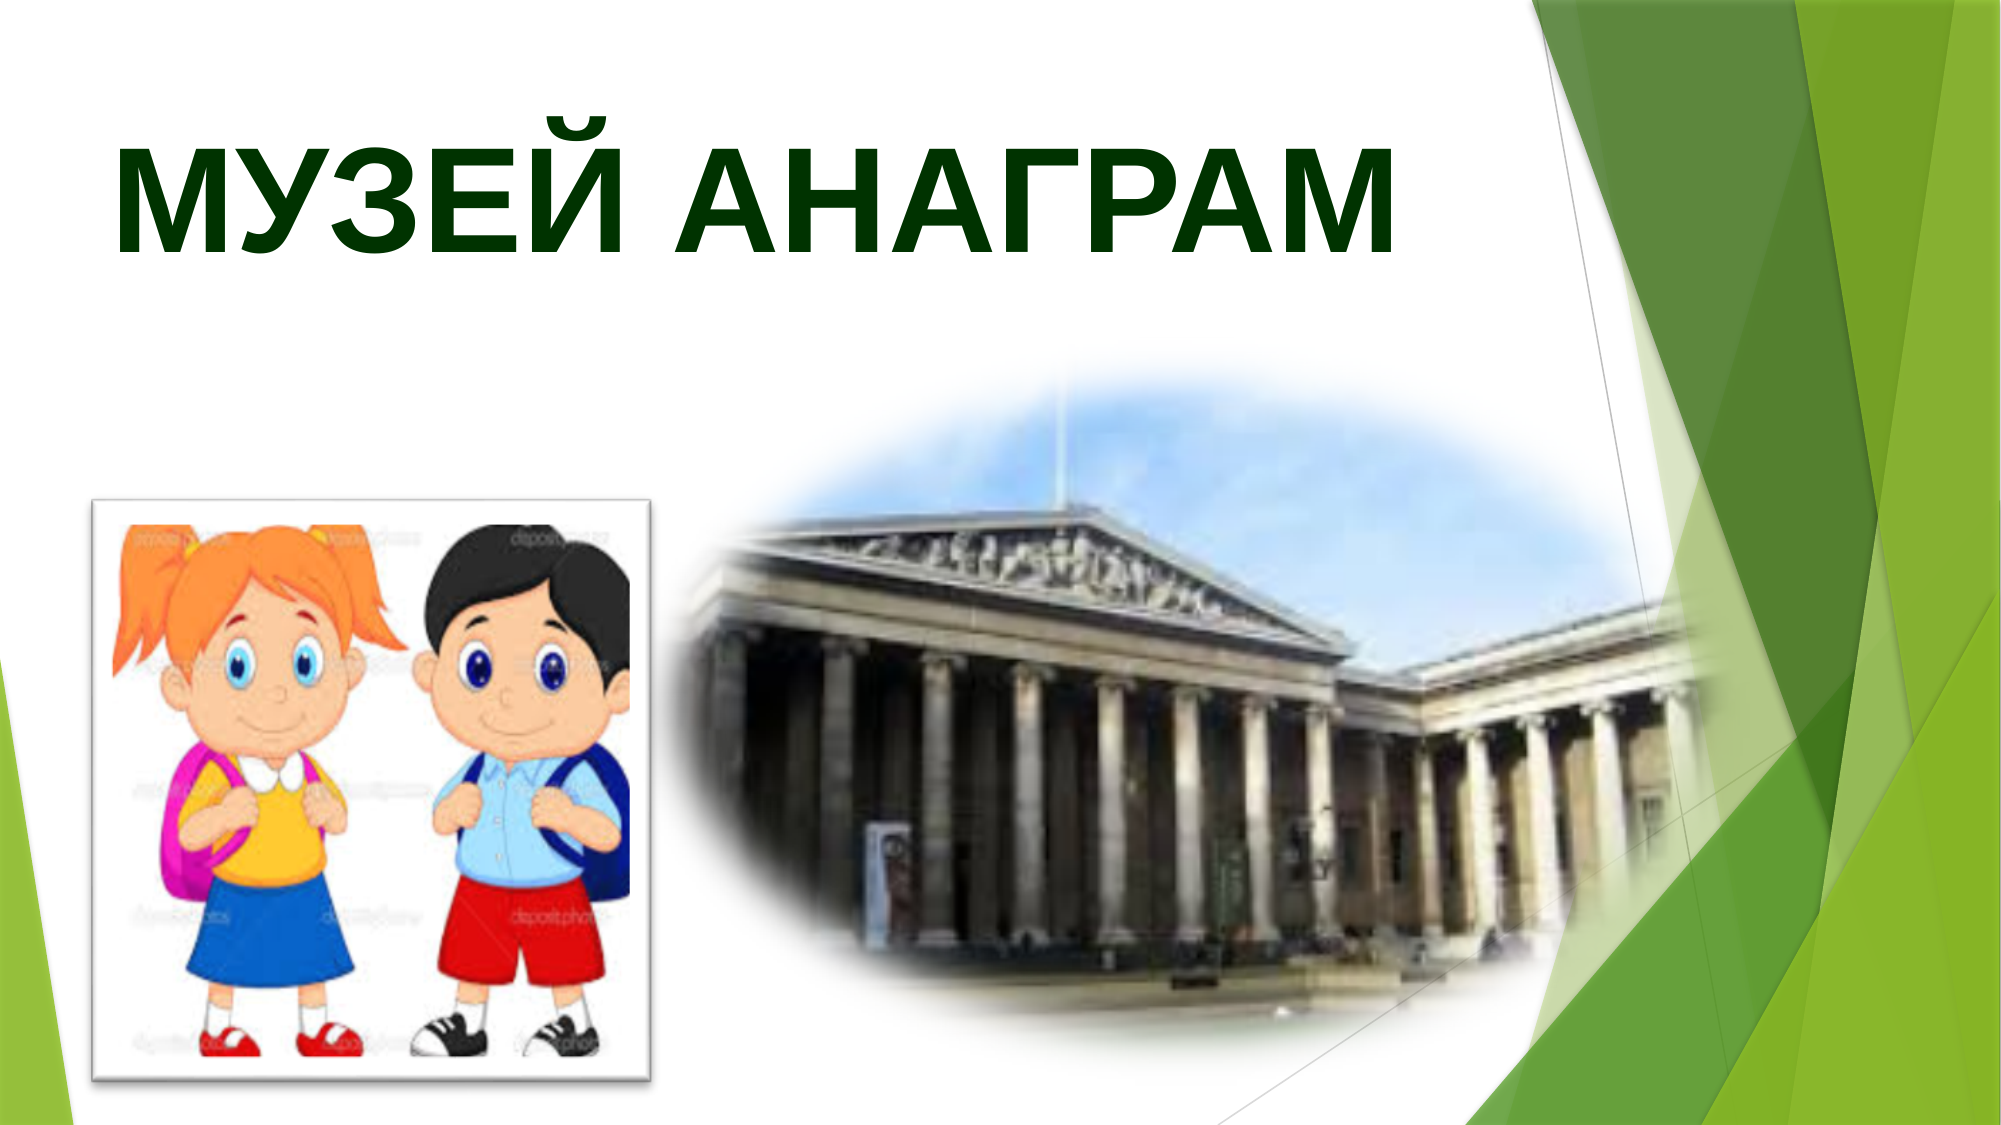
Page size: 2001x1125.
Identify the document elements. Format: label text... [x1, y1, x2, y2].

text_box МУЗЕЙ АНАГРАМ [95, 95, 1420, 291]
picture [75, 335, 1751, 1107]
